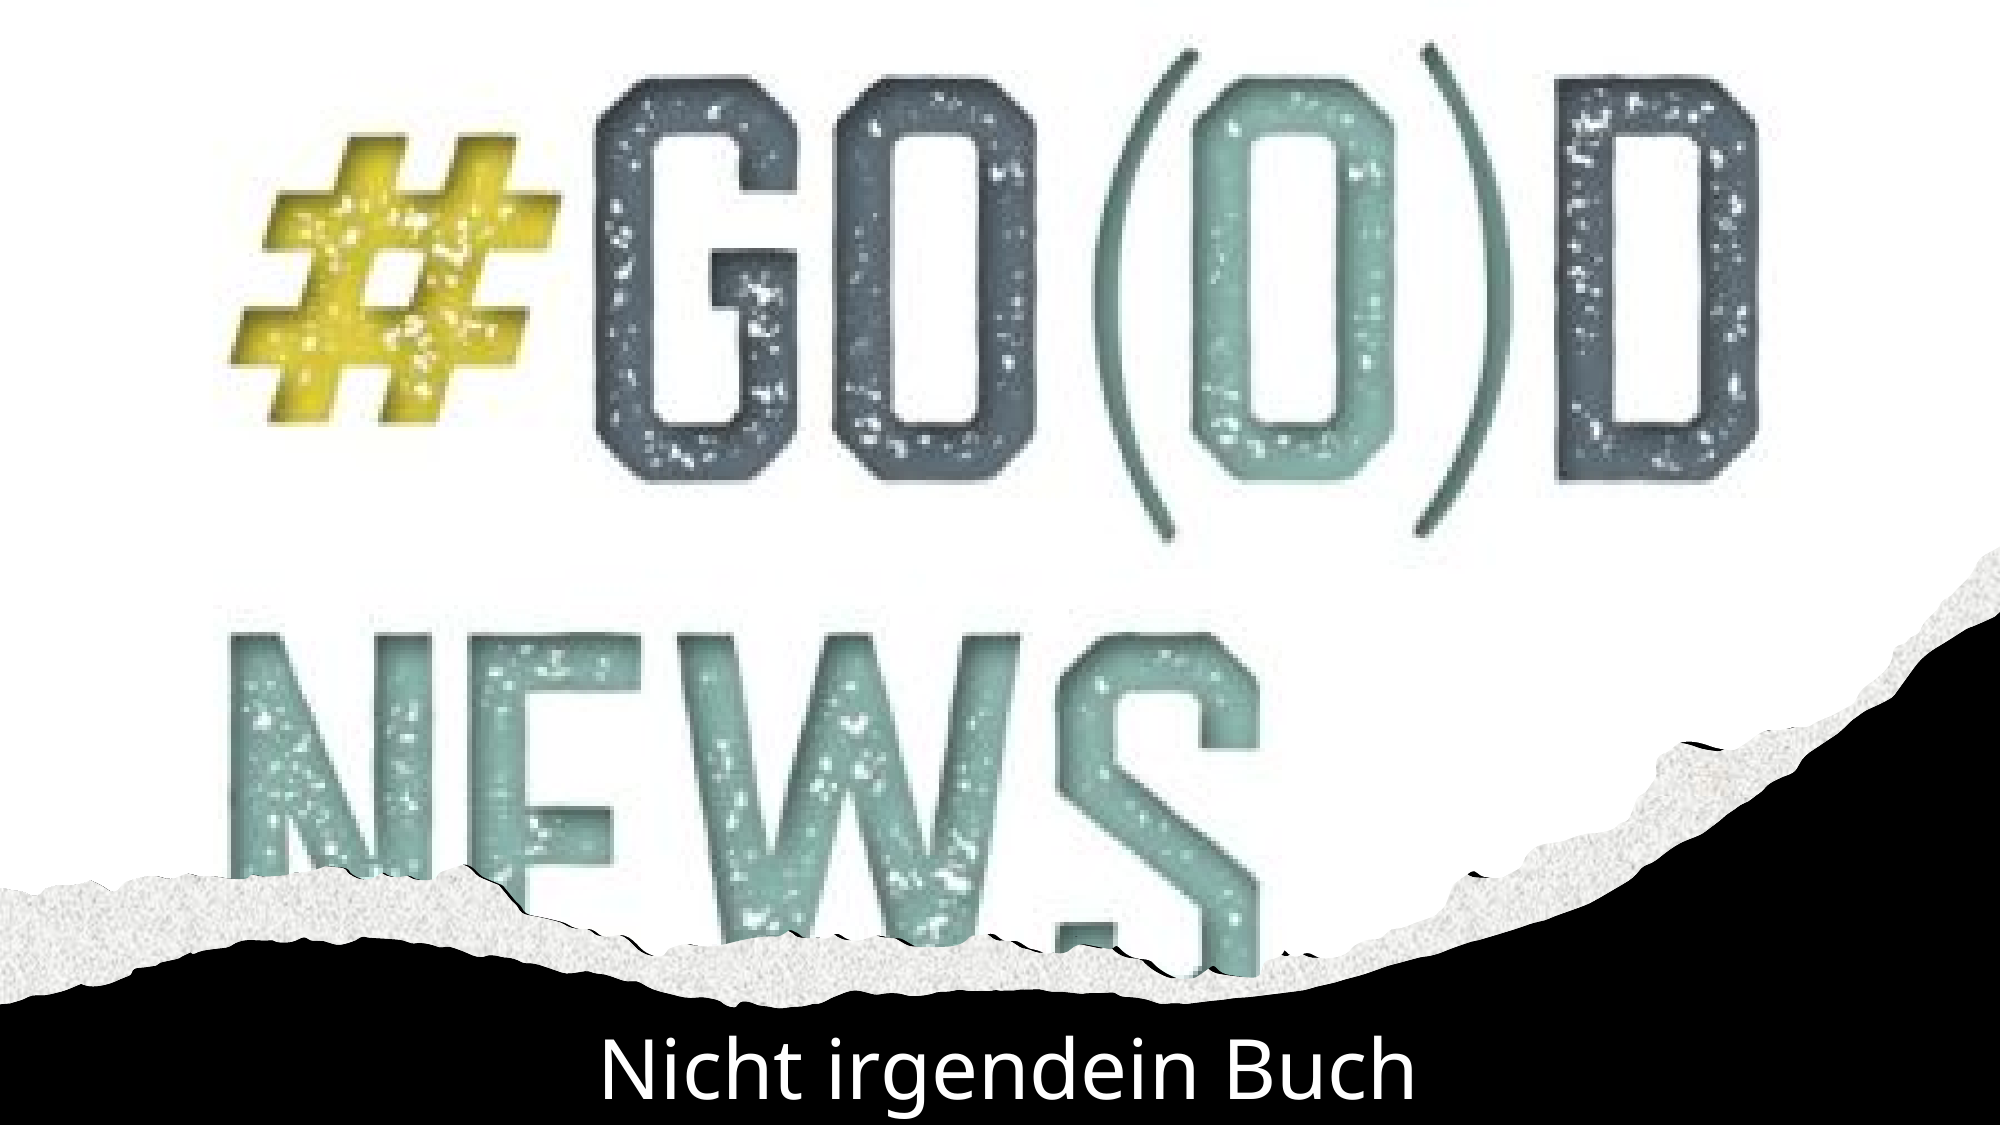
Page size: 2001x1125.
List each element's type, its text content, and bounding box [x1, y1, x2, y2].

picture [0, 0, 2001, 1007]
title Nicht irgendein Buch [17, 1007, 2000, 1125]
